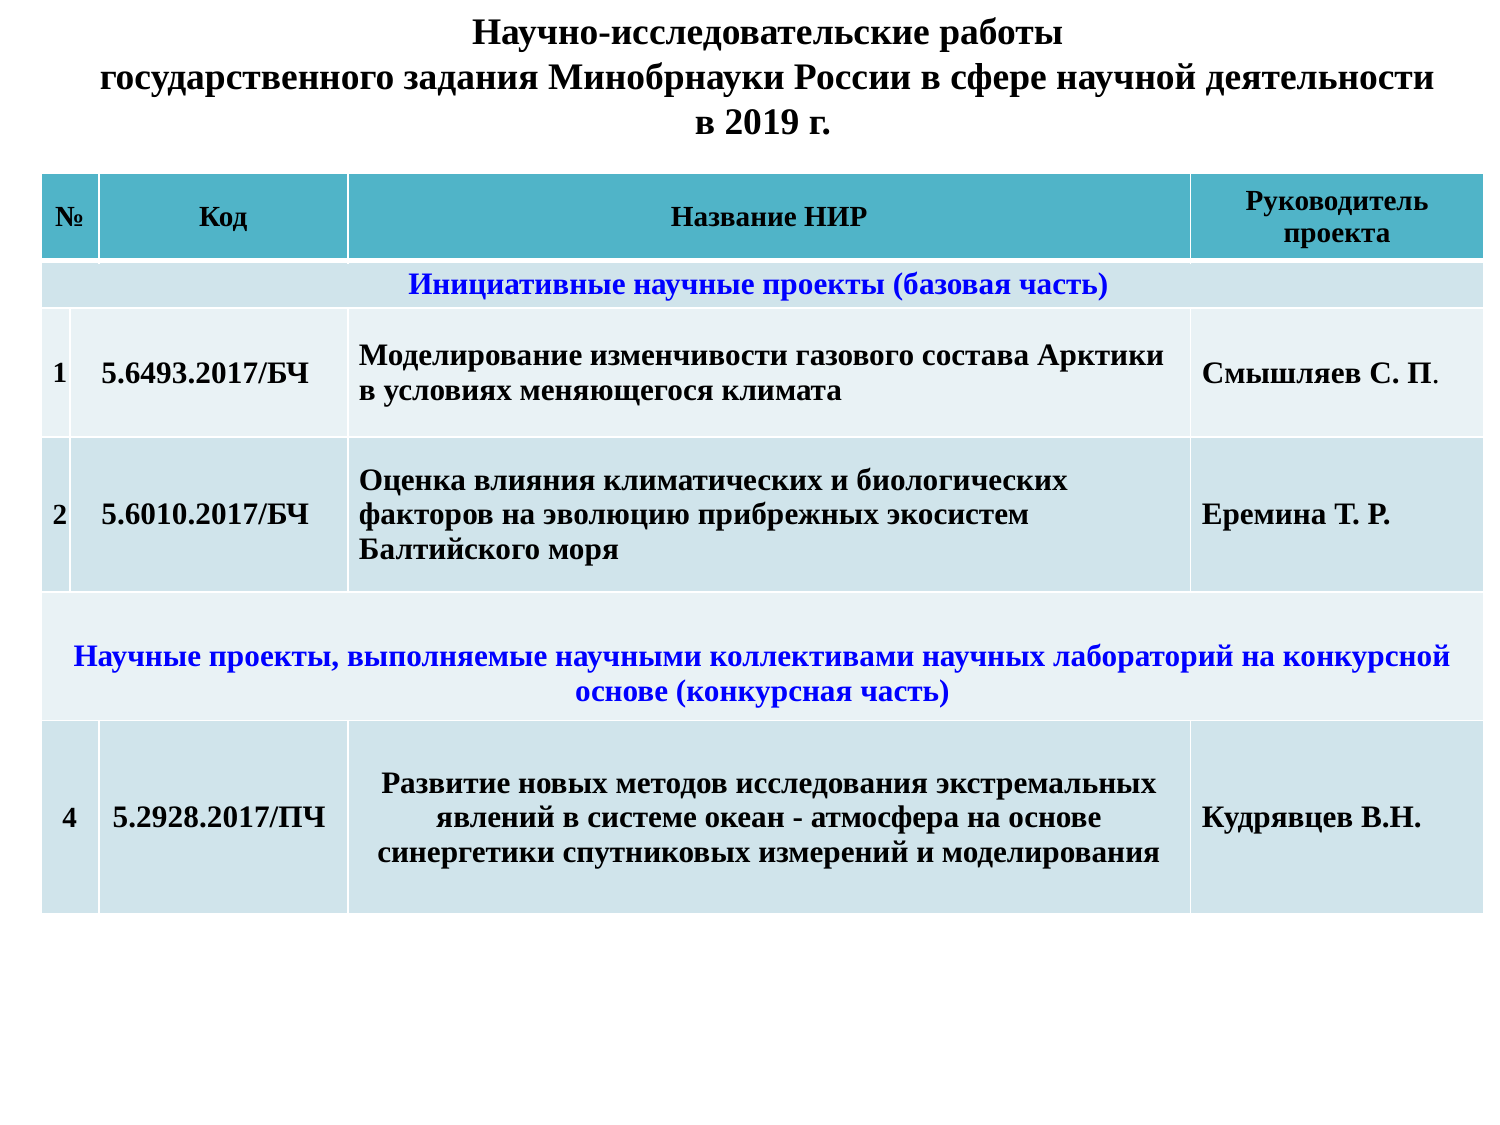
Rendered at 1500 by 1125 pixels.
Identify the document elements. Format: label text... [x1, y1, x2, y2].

table_cell 1 [42, 309, 69, 436]
table_header Название НИР [349, 174, 1190, 258]
table_cell 5.6493.2017/БЧ [71, 309, 347, 436]
table_cell 5.6010.2017/БЧ [71, 438, 347, 591]
table_header № [42, 174, 98, 258]
table_cell Инициативные научные проекты (базовая часть) [42, 263, 1483, 307]
table_cell Научные проекты, выполняемые научными коллективами научных лабораторий на конкурсной основе (конкурсная часть) [42, 593, 1483, 720]
table_cell Моделирование изменчивости газового состава Арктики в условиях меняющегося климата [349, 309, 1190, 436]
table_cell 4 [42, 721, 98, 913]
text_box Научно-исследовательские работы государственного задания Минобрнауки России в сфере научной деятельности в 2019 г. [76, 0, 1459, 150]
table_header Код [100, 174, 347, 258]
table_cell 5.2928.2017/ПЧ [100, 721, 347, 913]
table_cell 2 [42, 438, 69, 591]
table_cell Кудрявцев В.Н. [1191, 721, 1483, 913]
table_cell Смышляев С. П. [1191, 309, 1483, 436]
table_cell Оценка влияния климатических и биологических факторов на эволюцию прибрежных экосистем Балтийского моря [349, 438, 1190, 591]
table_cell Еремина Т. Р. [1191, 438, 1483, 591]
table_cell Развитие новых методов исследования экстремальных явлений в системе океан - атмосфера на основе синергетики спутниковых измерений и моделирования [349, 721, 1190, 913]
table_header Руководитель проекта [1191, 174, 1483, 258]
